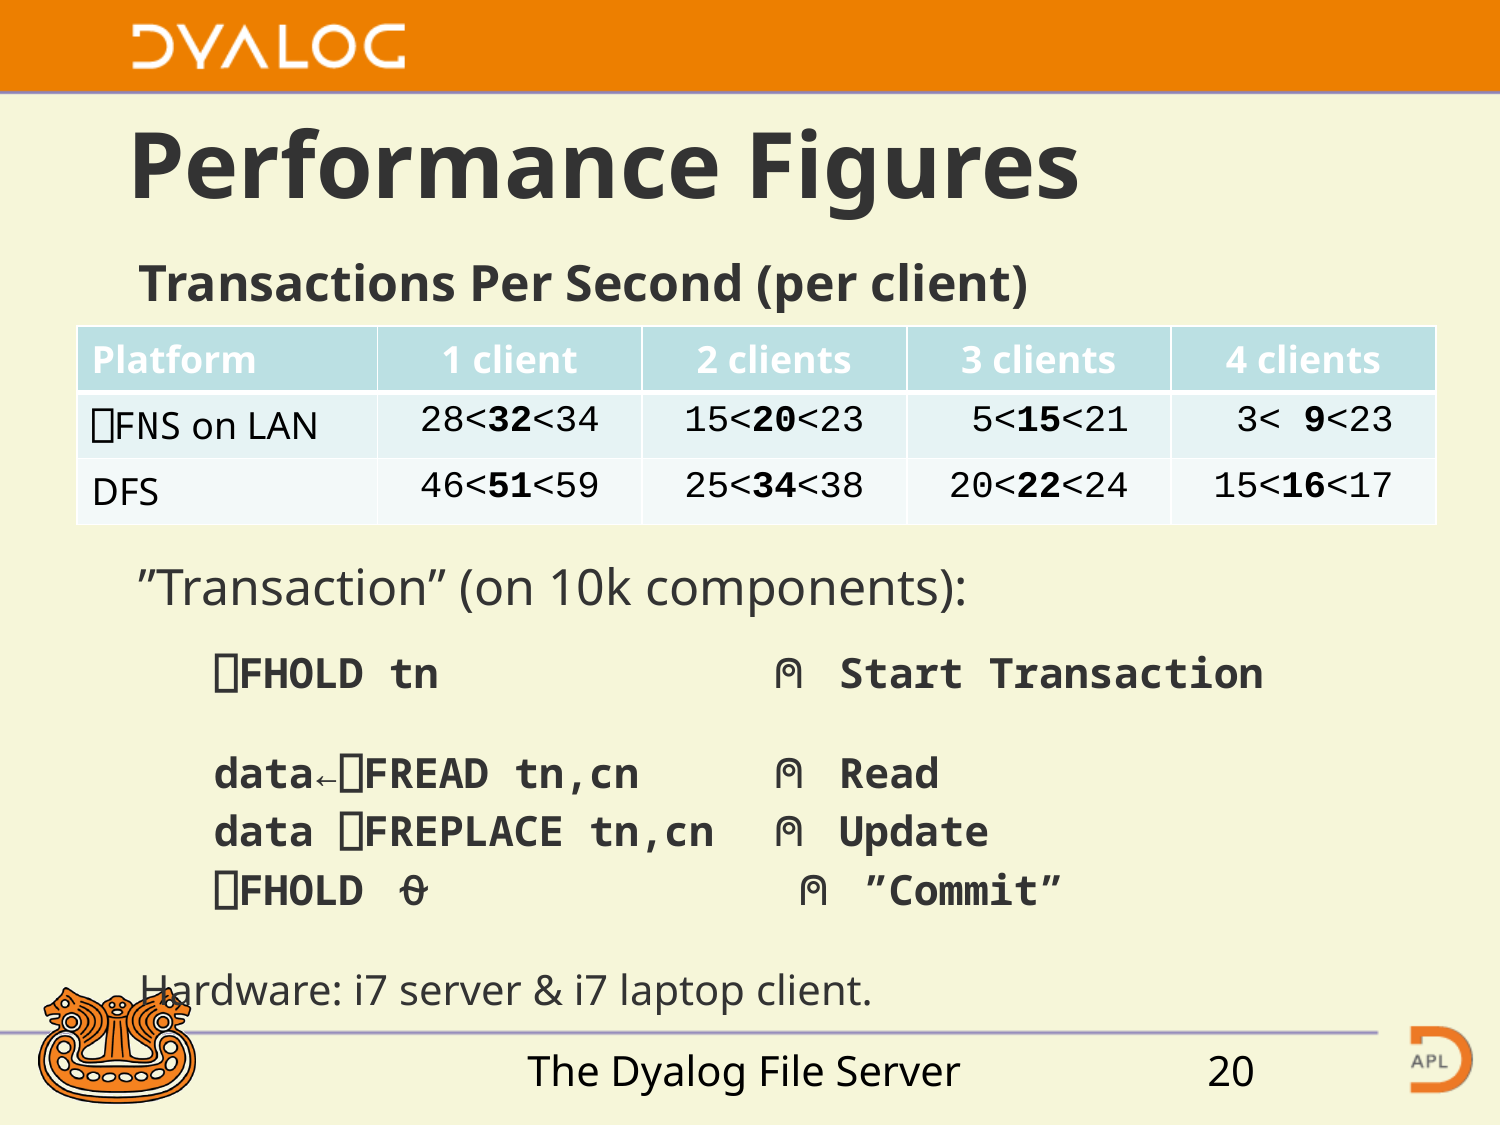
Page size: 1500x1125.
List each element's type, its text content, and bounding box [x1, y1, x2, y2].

footer The Dyalog File Server [512, 1037, 988, 1113]
table_cell 3< 9<23 [1341, 395, 1435, 458]
table_header 4 clients [1341, 327, 1435, 390]
table_cell ⎕FNS on LAN [78, 395, 123, 458]
list Transactions Per Second (per client) ”Transaction” (on 10k components): ⎕FHOLD tn ⍝ Start Transaction data←⎕FREAD tn,cn ⍝ Read data ⎕FREPLACE tn,cn ⍝ Update ⎕FHOLD ⍬ ⍝ ”Commit” Hardware: i7 server & i7 laptop client. [123, 243, 1341, 941]
slide_number 20 [1074, 1037, 1388, 1113]
picture [0, 0, 1500, 1125]
table_cell DFS [78, 459, 123, 524]
slide_number [112, 1037, 425, 1113]
table_cell 15<16<17 [1341, 459, 1435, 524]
title Performance Figures [112, 99, 1388, 288]
table_header Platform [78, 327, 123, 390]
